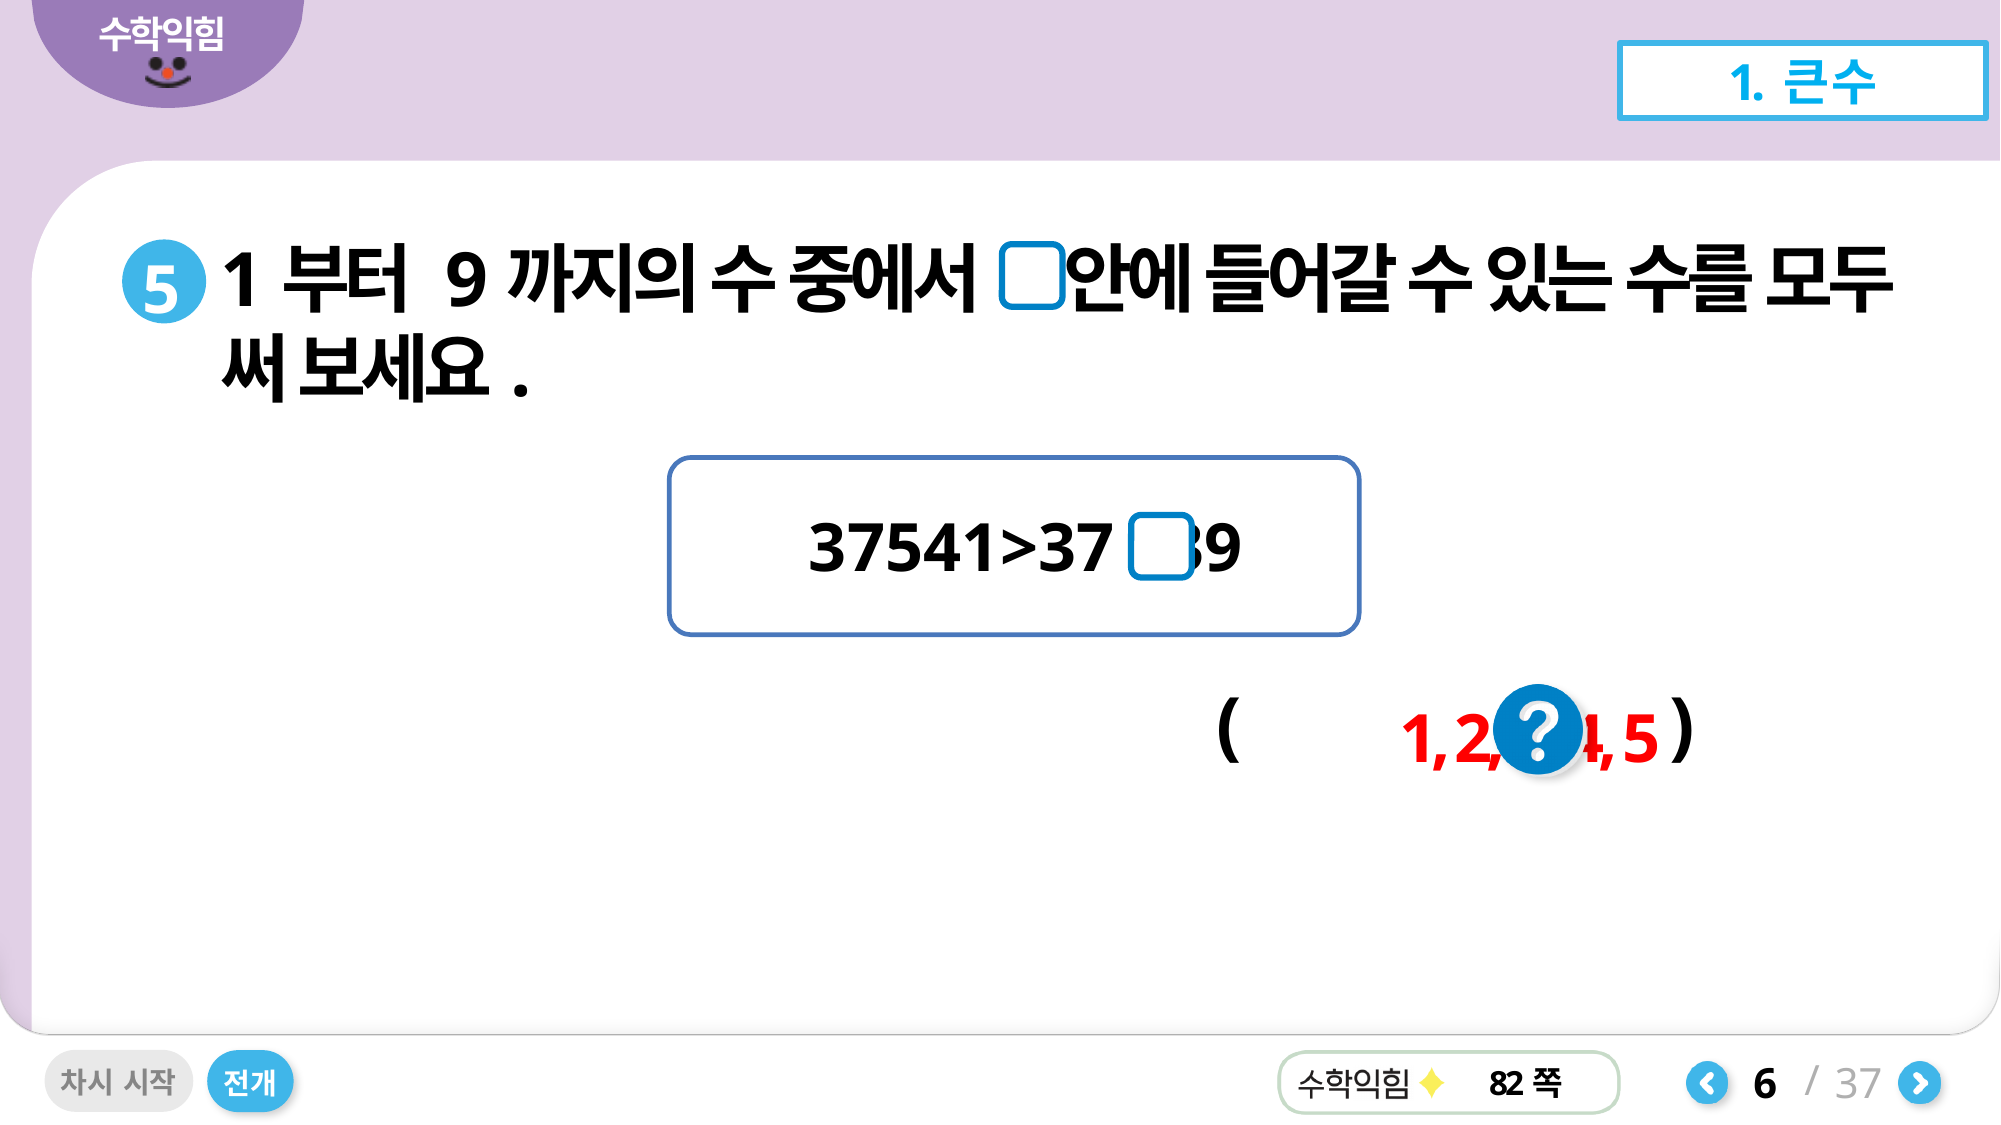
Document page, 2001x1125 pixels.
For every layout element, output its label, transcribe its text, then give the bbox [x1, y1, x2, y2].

text_box 전개 [205, 1048, 296, 1115]
text_box 5 [122, 239, 207, 324]
text_box 1, 2, 3, 4, 5 [1584, 682, 1729, 774]
text_box 1, 2, 3, 4, 5 [1331, 682, 1500, 774]
text_box 차시 시작 [42, 1047, 196, 1114]
text_box 1. 큰 수 [1619, 43, 1987, 118]
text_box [1685, 1061, 1941, 1104]
picture [145, 57, 191, 88]
text_box [999, 242, 1065, 309]
picture [1493, 684, 1588, 777]
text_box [1276, 1049, 1621, 1116]
text_box 1부터 9까지의 수 중에서 안에 들어갈 수 있는 수를 모두 써 보세요. [220, 231, 1931, 382]
text_box [667, 455, 1362, 637]
picture [0, 929, 2000, 1125]
text_box ( ) [1201, 669, 1860, 775]
text_box 37541>37 39 [794, 497, 1331, 593]
text_box [1128, 512, 1194, 580]
